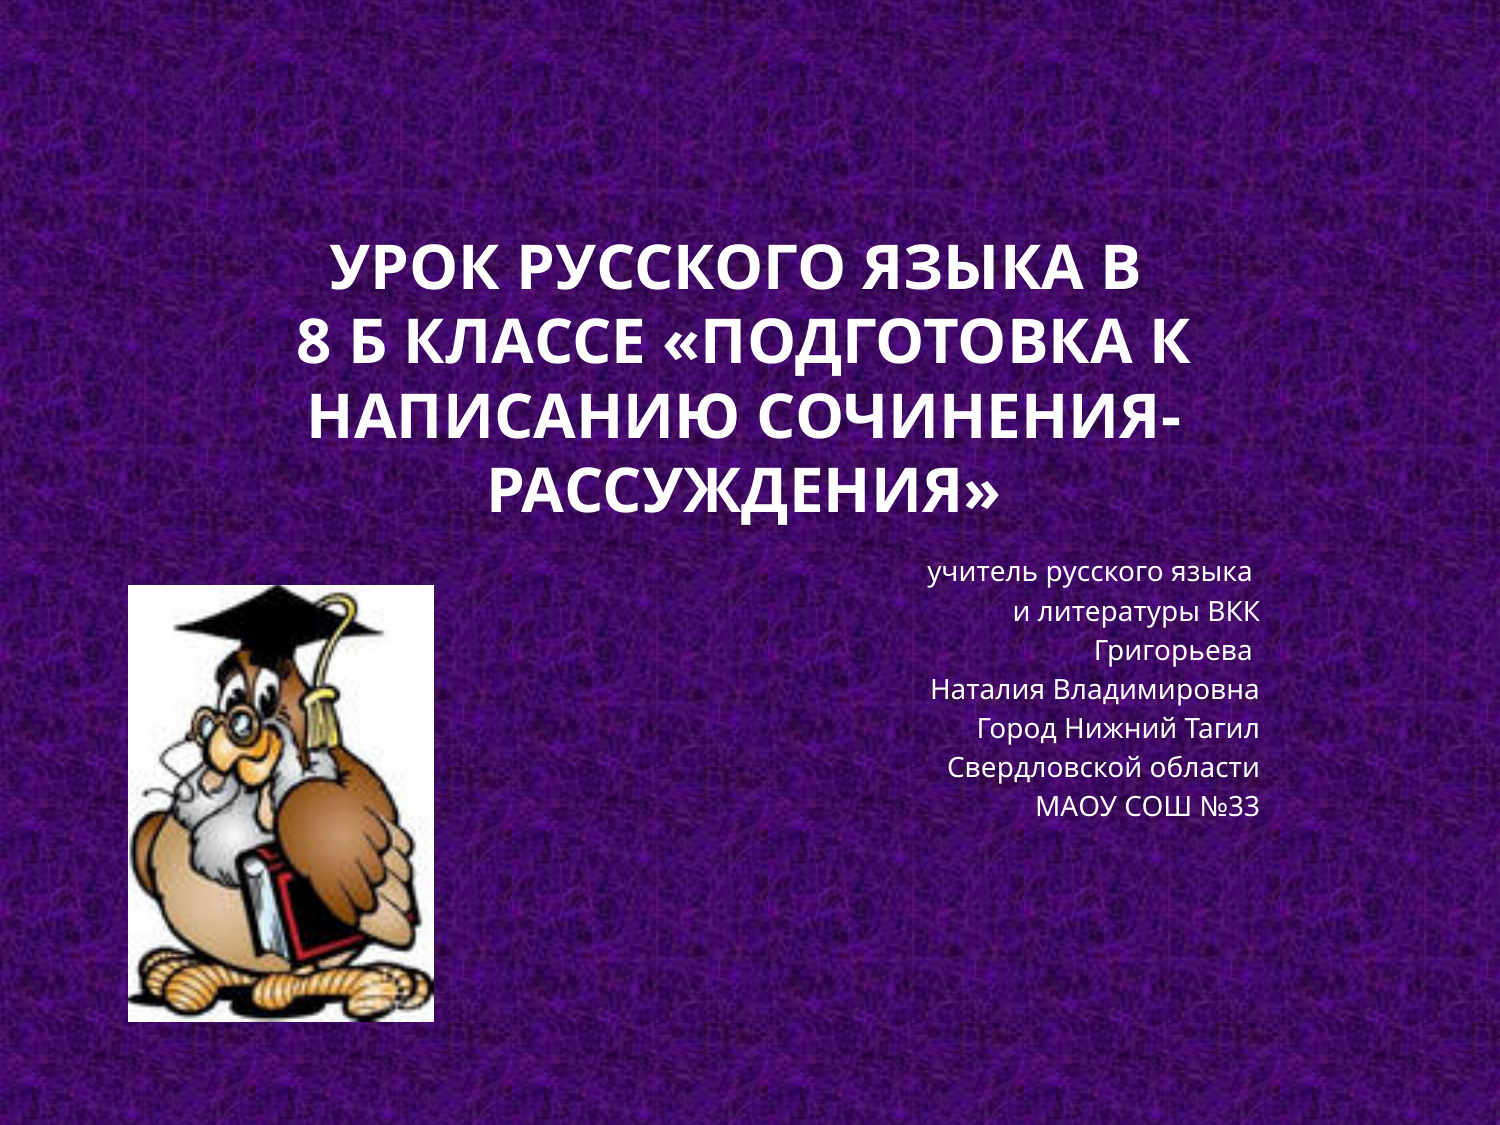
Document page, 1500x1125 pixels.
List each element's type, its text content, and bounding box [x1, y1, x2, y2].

subtitle учитель русского языка и литературы ВКК Григорьева Наталия Владимировна Город Нижний Тагил Свердловской области МАОУ СОШ №33 [225, 546, 1275, 834]
title Урок русского языка в 8 Б классе «Подготовка к написанию сочинения-рассуждения» [69, 224, 1420, 525]
picture [0, 0, 1500, 1125]
